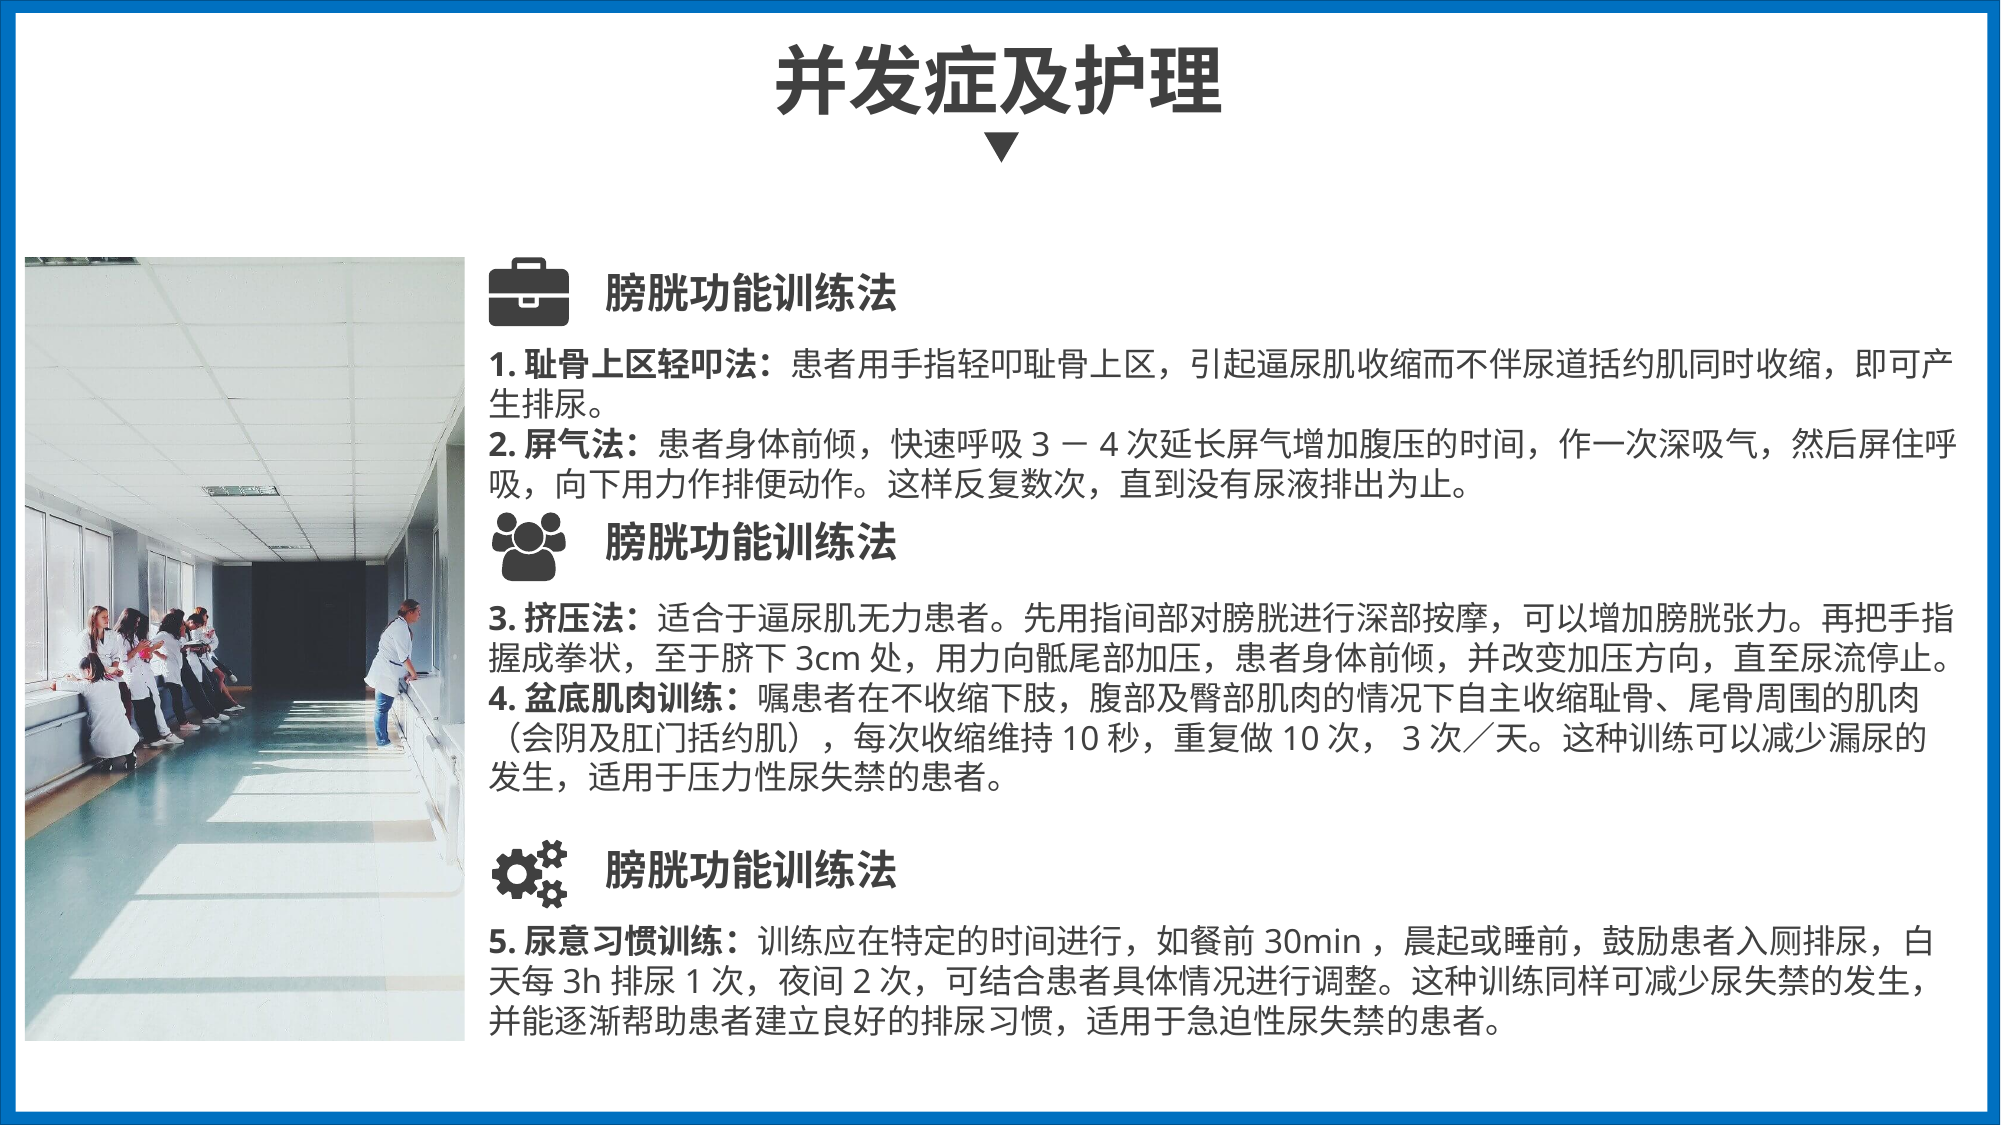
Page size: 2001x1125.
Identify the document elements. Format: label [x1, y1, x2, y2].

text_box [473, 257, 1973, 1090]
picture [24, 257, 465, 1041]
